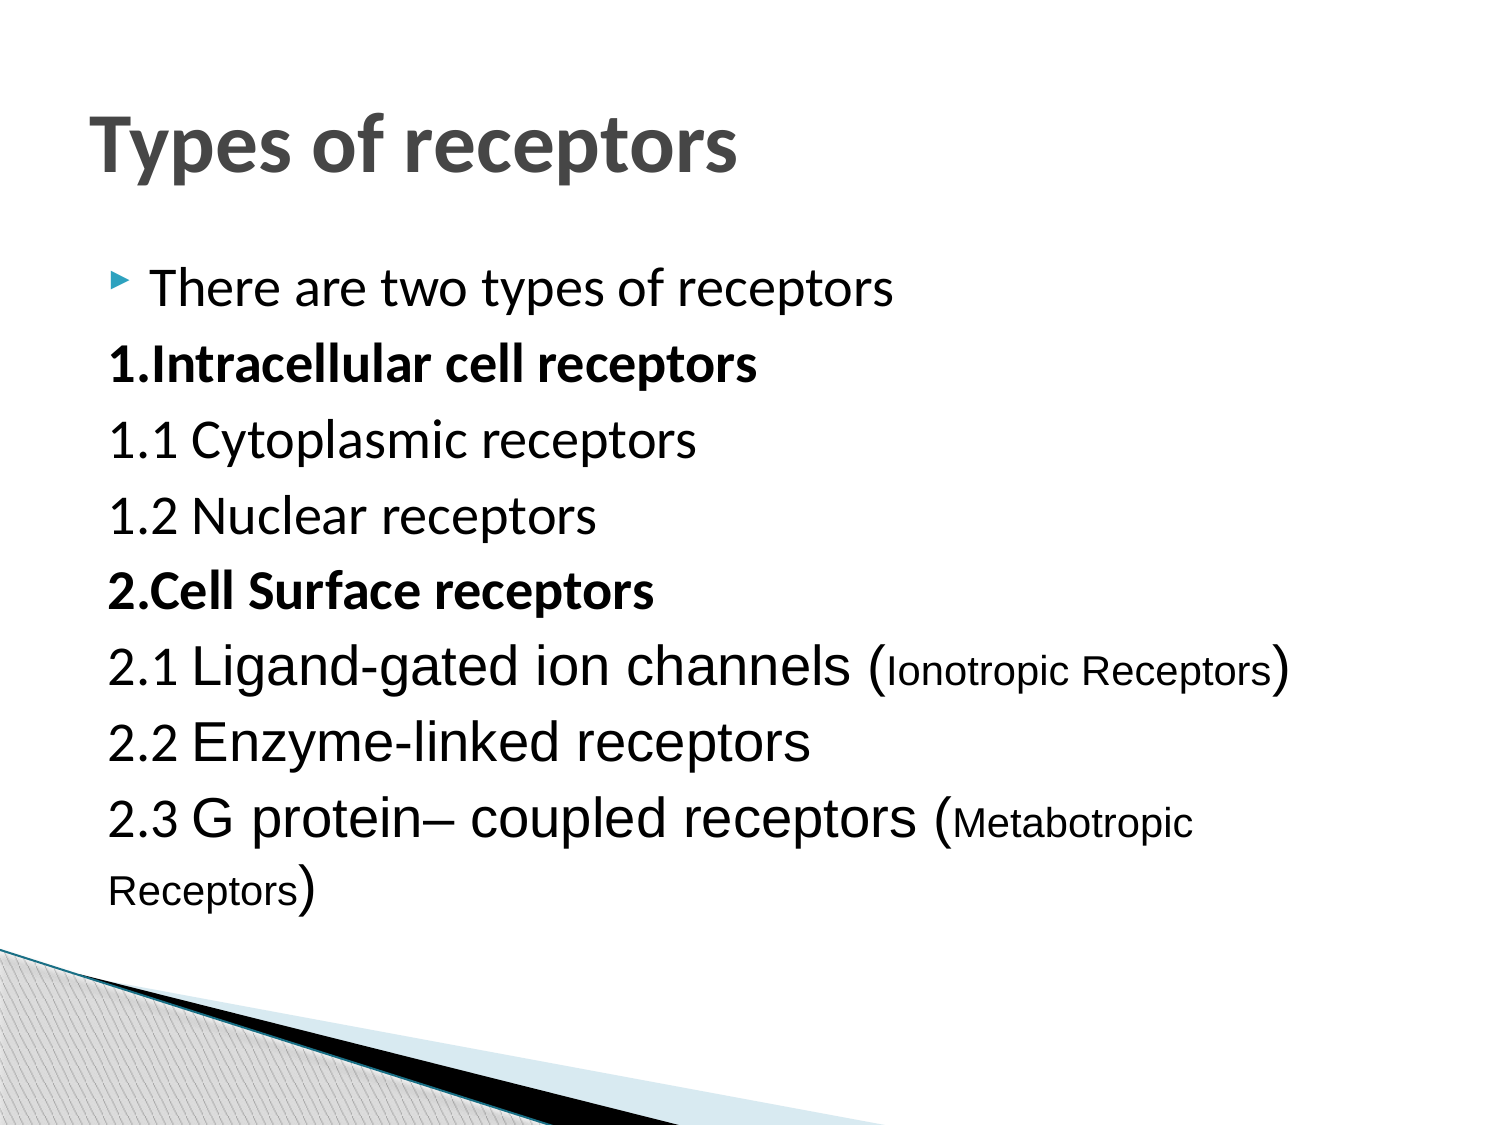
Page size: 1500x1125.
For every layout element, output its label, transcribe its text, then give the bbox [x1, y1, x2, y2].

list There are two types of receptors 1.Intracellular cell receptors 1.1 Cytoplasmic receptors 1.2 Nuclear receptors 2.Cell Surface receptors 2.1 Ligand-gated ion channels (Ionotropic Receptors) 2.2 Enzyme-linked receptors 2.3 G protein– coupled receptors (Metabotropic Receptors) [75, 243, 1425, 1025]
title Types of receptors [75, 45, 1425, 233]
